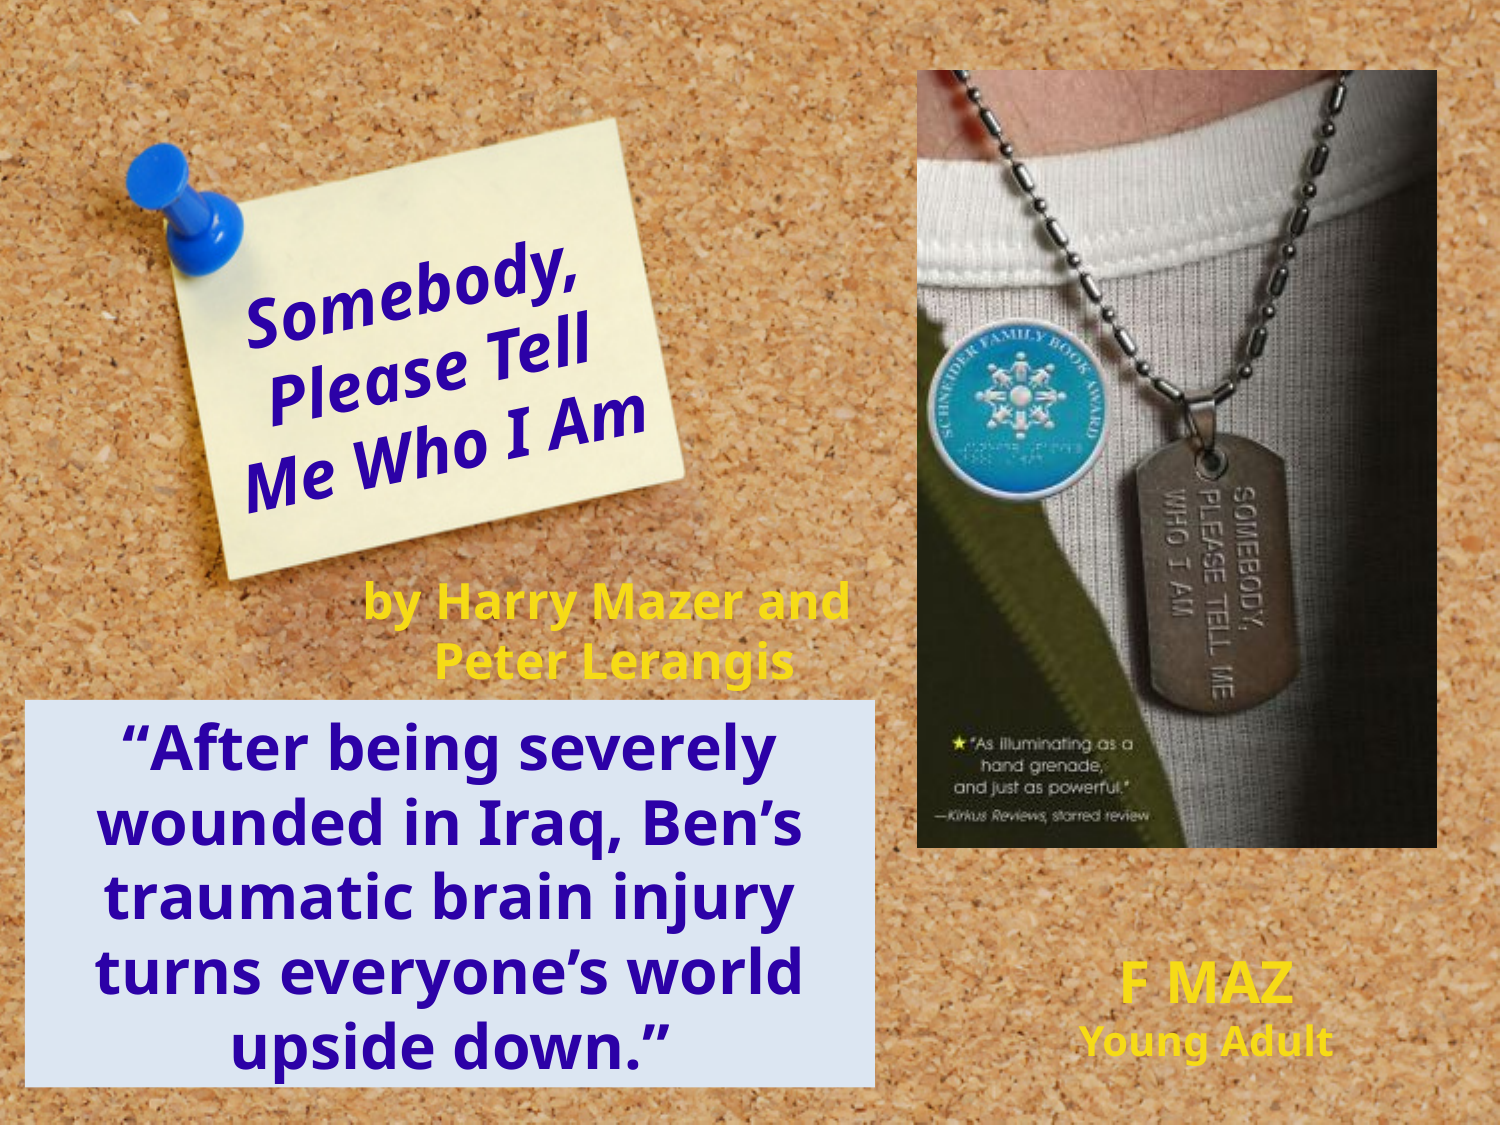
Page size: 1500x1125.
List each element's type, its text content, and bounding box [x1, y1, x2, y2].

list “After being severely wounded in Iraq, Ben’s traumatic brain injury turns everyone’s world upside down.” [24, 699, 875, 1088]
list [916, 70, 1437, 848]
title Somebody, Please Tell Me Who I Am [171, 174, 685, 561]
picture [0, 0, 1500, 1125]
text_box by Harry Mazer and Peter Lerangis [295, 562, 911, 697]
text_box F MAZ Young Adult [1037, 937, 1375, 1073]
